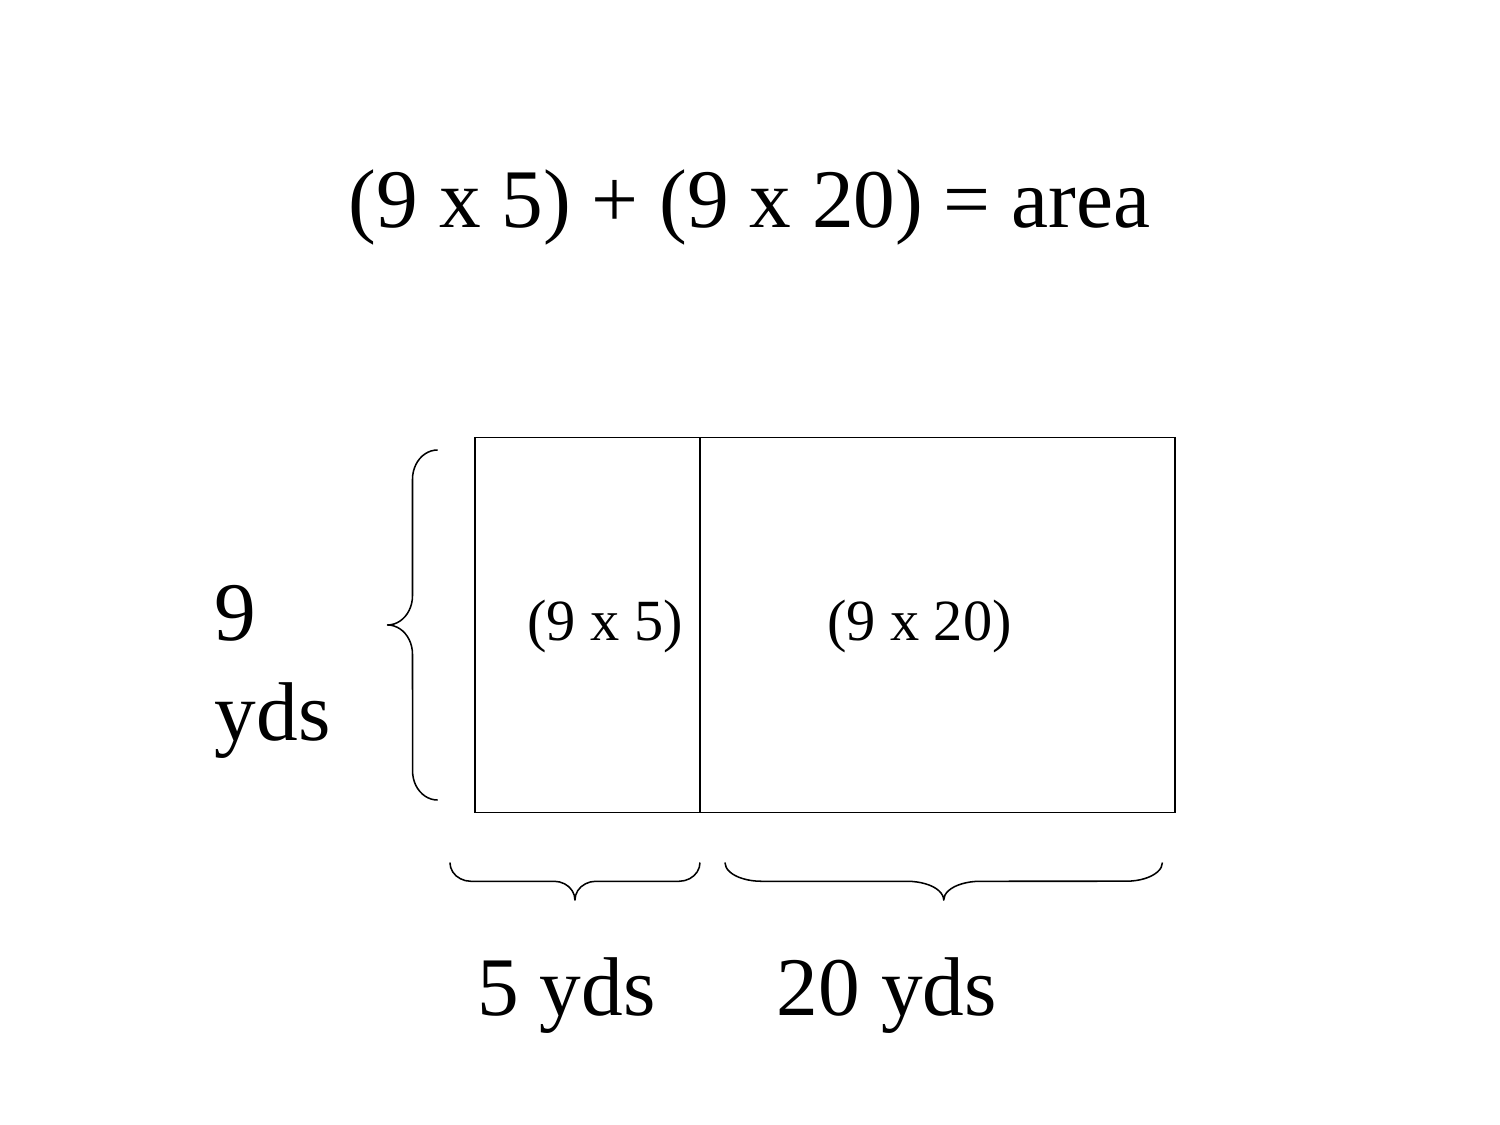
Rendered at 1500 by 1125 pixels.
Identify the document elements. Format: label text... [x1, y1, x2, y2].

text_box 5 yds [462, 924, 699, 1040]
text_box [474, 437, 699, 813]
text_box 9 yds [200, 549, 388, 765]
text_box (9 x 5) [512, 575, 713, 660]
text_box [387, 450, 438, 801]
text_box 20 yds [699, 924, 1163, 1040]
text_box [449, 862, 700, 901]
text_box (9 x 20) [812, 575, 1125, 660]
text_box (9 x 5) + (9 x 20) = area [112, 99, 1388, 288]
text_box [699, 437, 1175, 813]
text_box [724, 862, 1163, 901]
